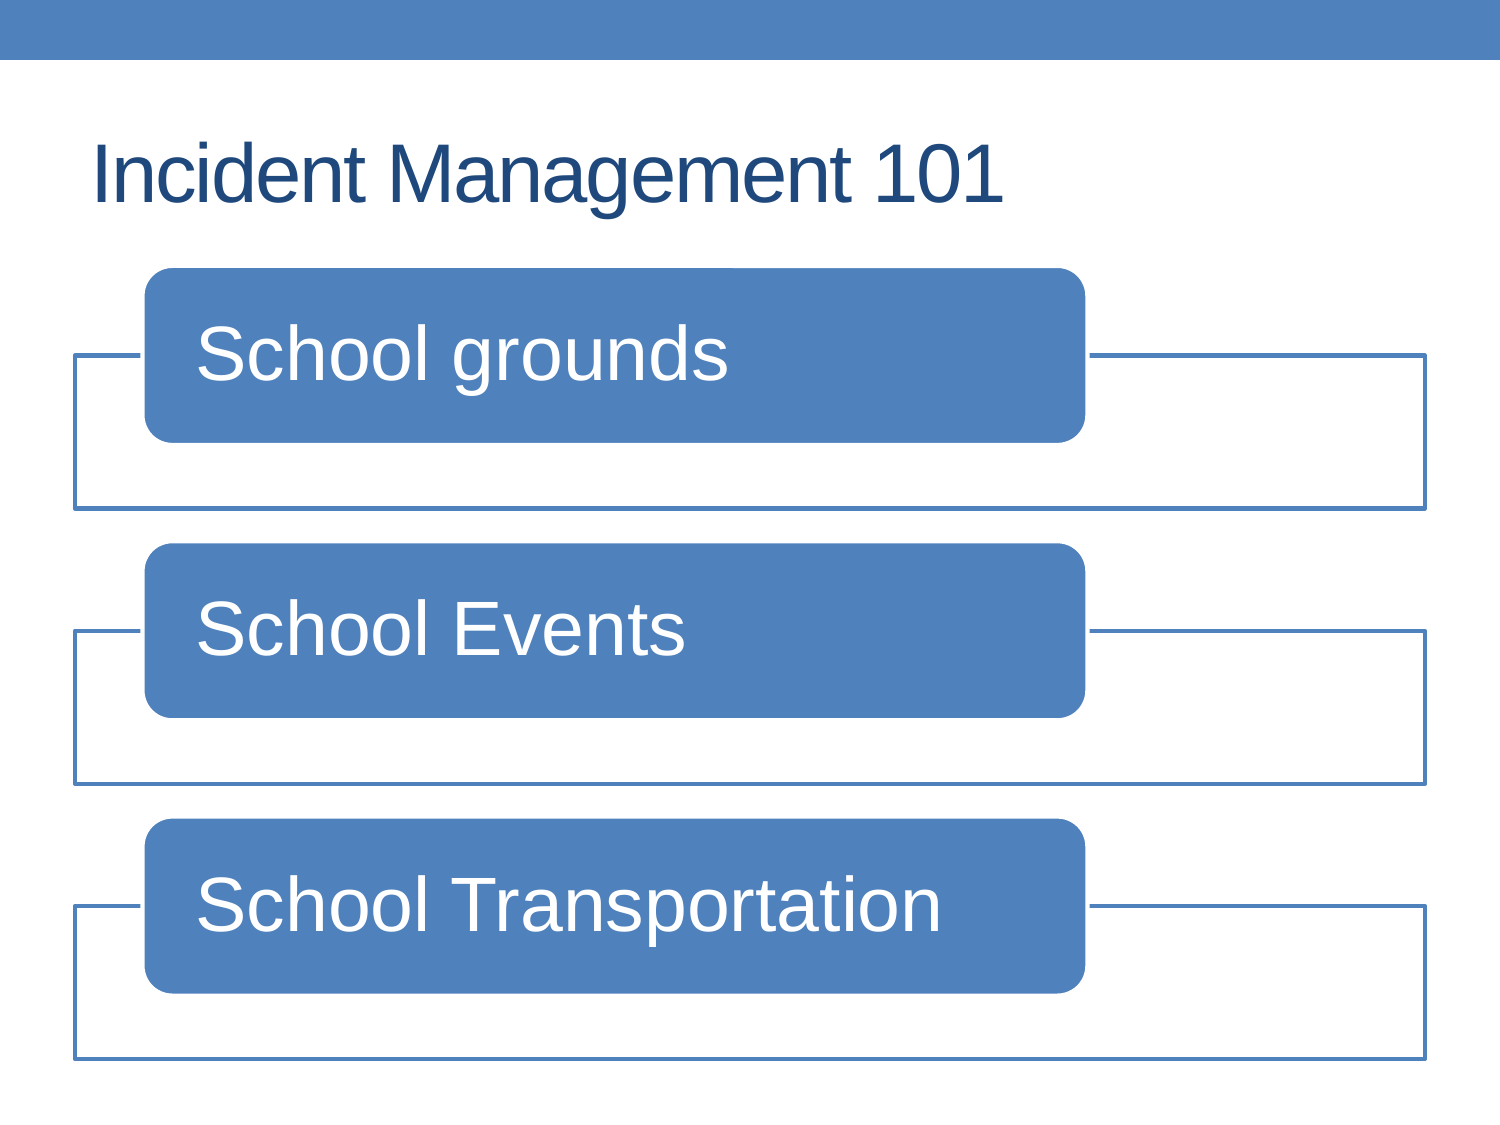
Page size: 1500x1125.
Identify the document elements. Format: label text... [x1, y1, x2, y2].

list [74, 262, 1426, 1063]
title Incident Management 101 [75, 87, 1425, 250]
